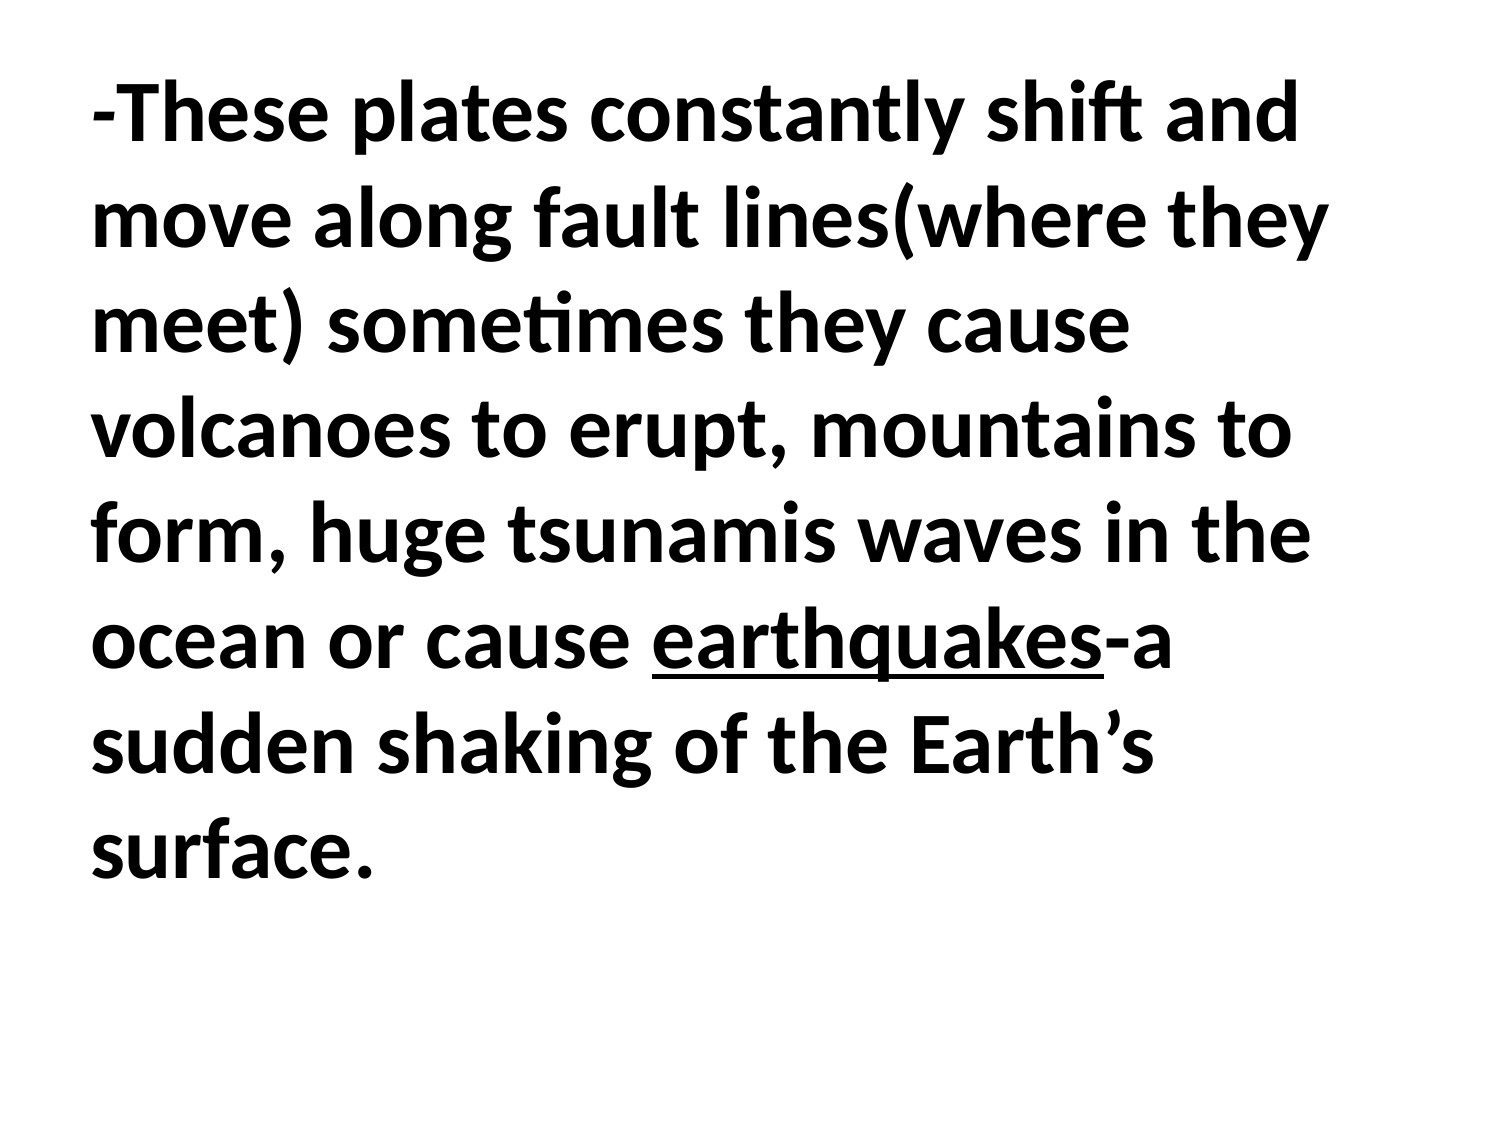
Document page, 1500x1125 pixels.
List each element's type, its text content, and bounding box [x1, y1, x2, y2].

title -These plates constantly shift and move along fault lines(where they meet) sometimes they cause volcanoes to erupt, mountains to form, huge tsunamis waves in the ocean or cause earthquakes-a sudden shaking of the Earth’s surface. [75, 45, 1425, 1000]
